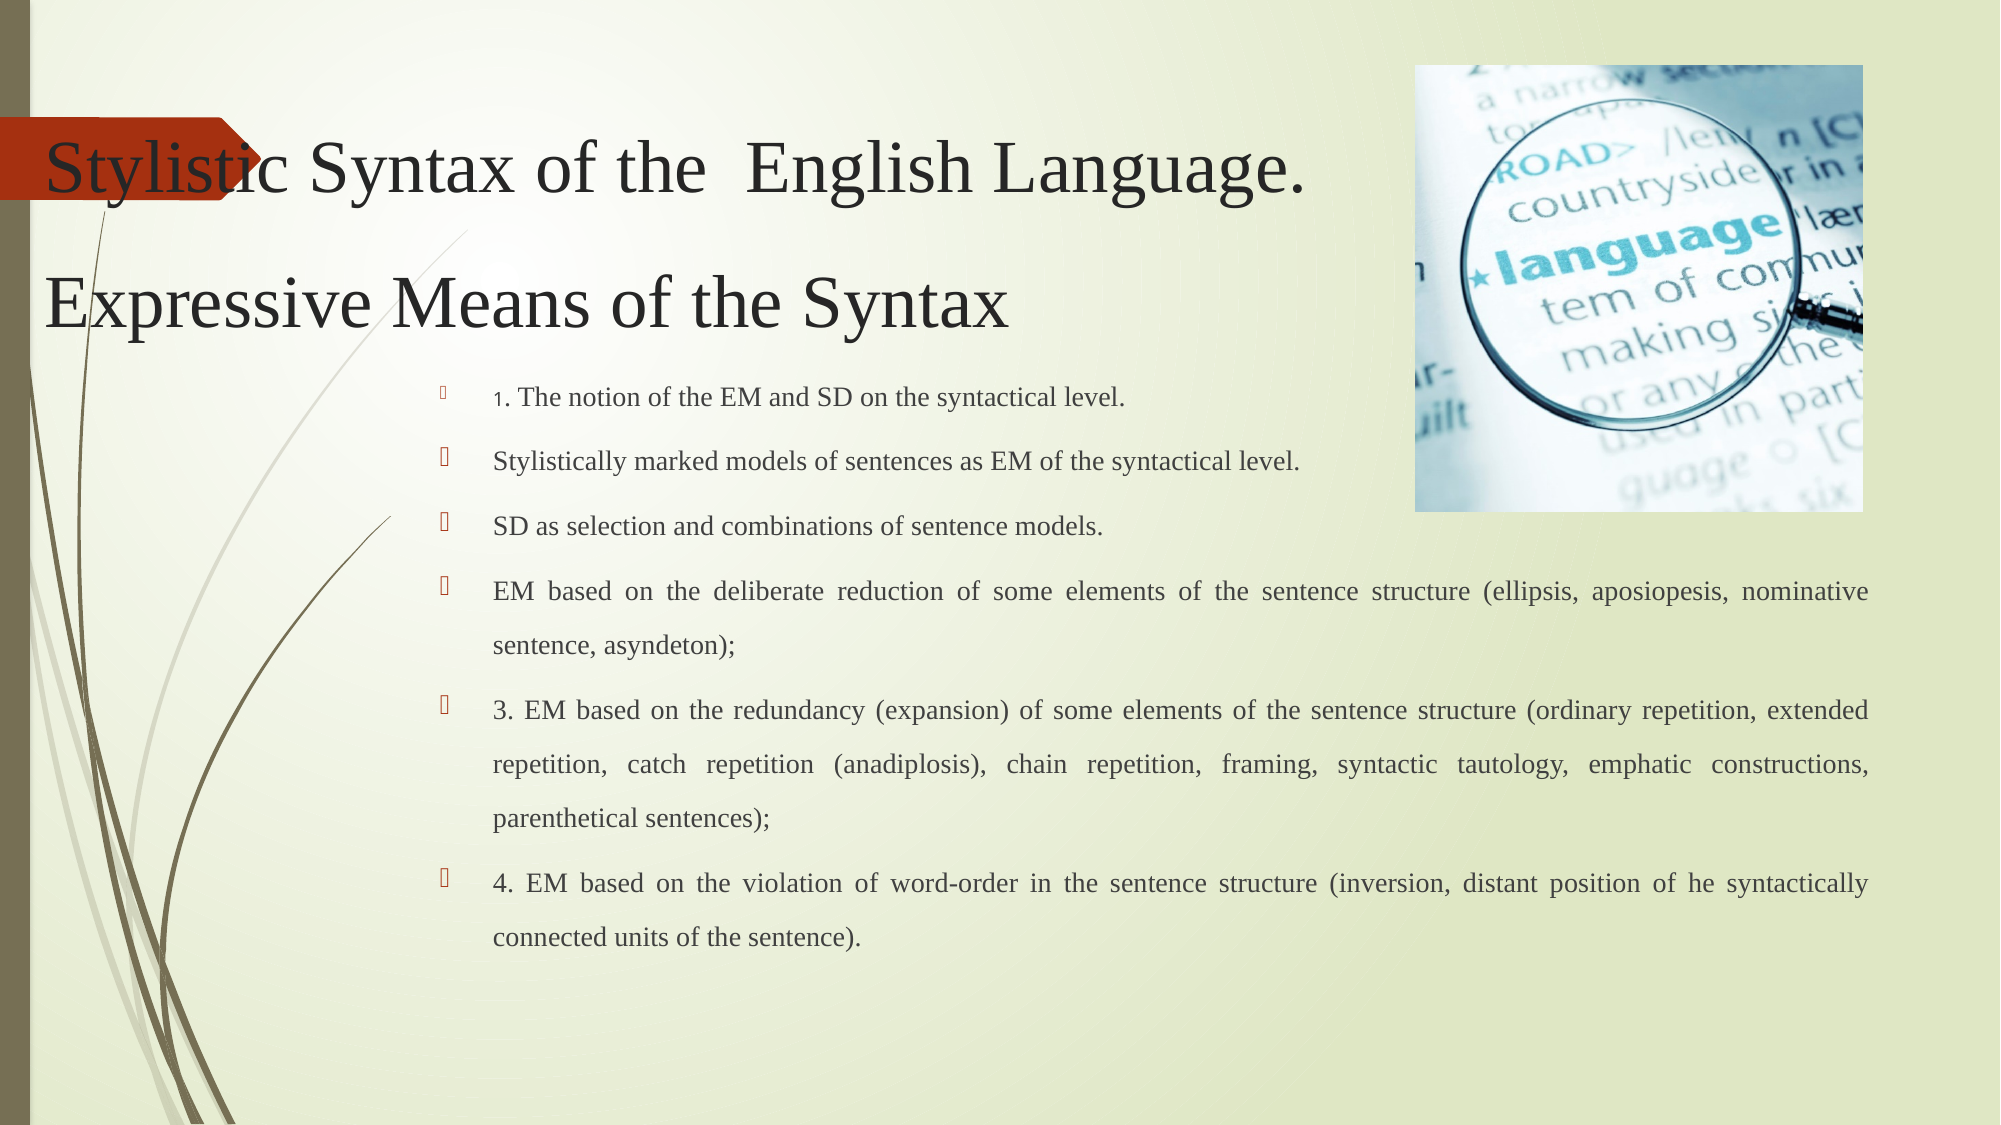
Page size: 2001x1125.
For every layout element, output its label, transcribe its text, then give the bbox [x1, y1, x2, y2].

picture [1415, 64, 1863, 512]
title Stylistic Syntax of the English Language. Expressive Means of the Syntax [29, 65, 1415, 293]
list 1. The notion of the EM and SD on the syntactical level. Stylistically marked models of sentences as EM of the syntactical level. SD as selection and combinations of sentence models. EM based on the deliberate reduction of some elements of the sentence structure (ellipsis, aposiopesis, nominative sentence, asyndeton); 3. EM based on the redundancy (expansion) of some elements of the sentence structure (ordinary repetition, extended repetition, catch repetition (anadiplosis), chain repetition, framing, syntactic tautology, emphatic constructions, parenthetical sentences); 4. EM based on the violation of word-order in the sentence structure (inversion, distant position of he syntactically connected units of the sentence). [424, 350, 1888, 970]
